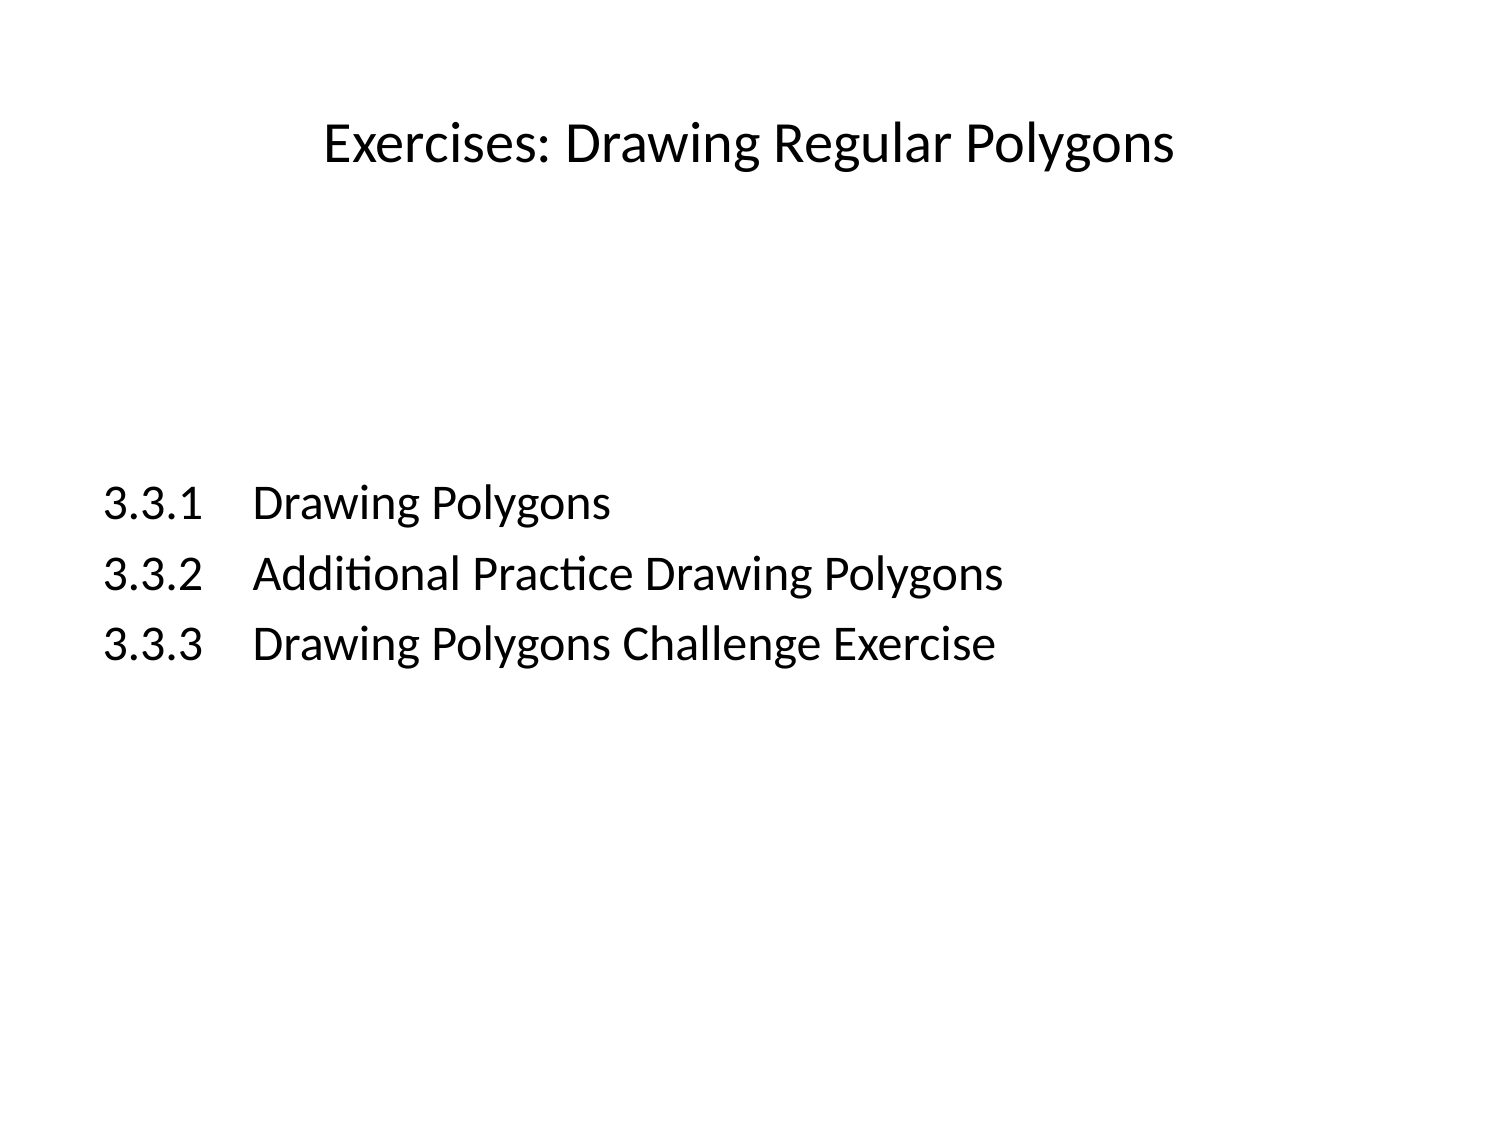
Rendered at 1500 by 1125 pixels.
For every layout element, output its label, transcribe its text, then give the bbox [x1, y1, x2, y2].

title Exercises: Drawing Regular Polygons [75, 45, 1425, 233]
list 3.3.1 Drawing Polygons 3.3.2 Additional Practice Drawing Polygons 3.3.3 Drawing Polygons Challenge Exercise [87, 462, 1488, 1038]
